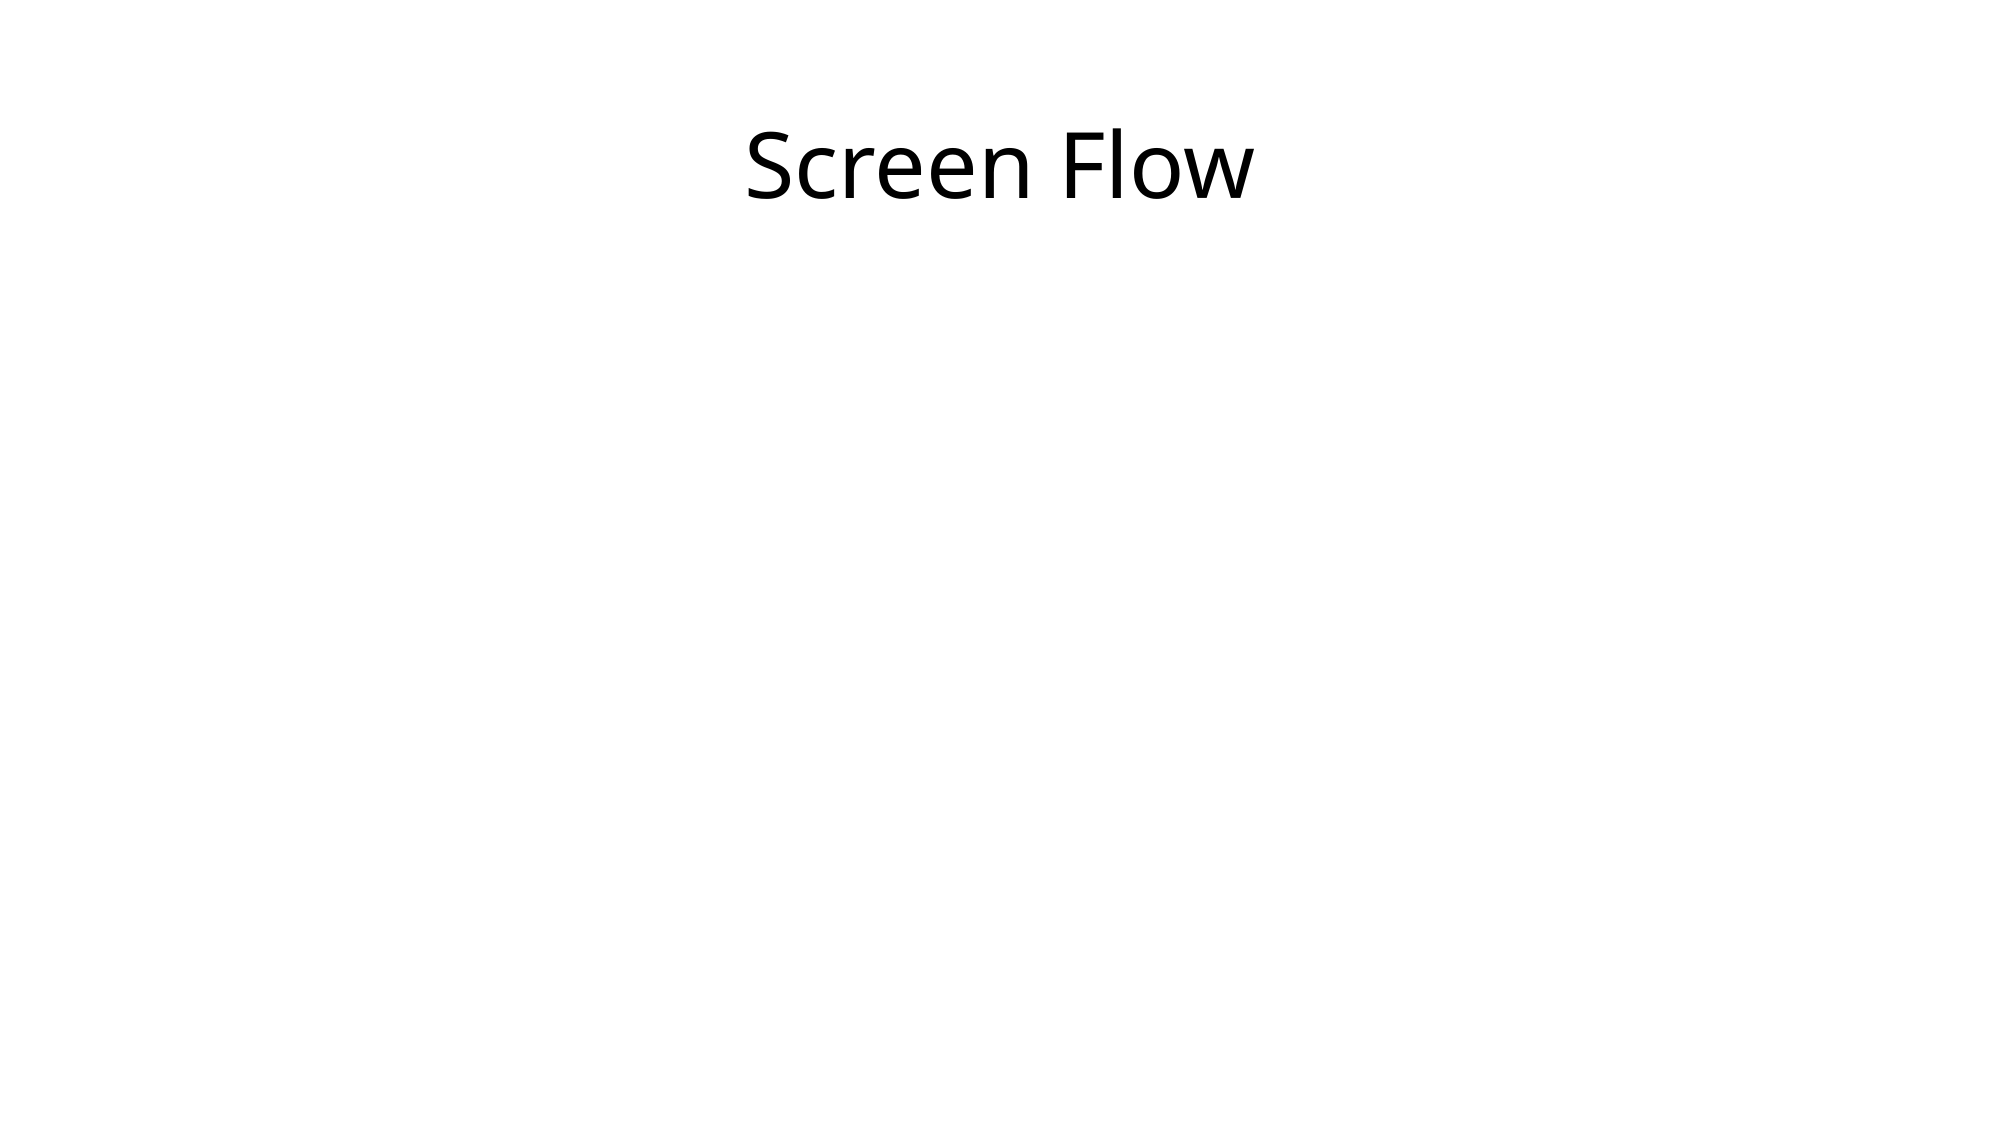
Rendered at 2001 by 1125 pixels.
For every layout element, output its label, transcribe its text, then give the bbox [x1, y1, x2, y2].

title Screen Flow [137, 59, 1863, 278]
